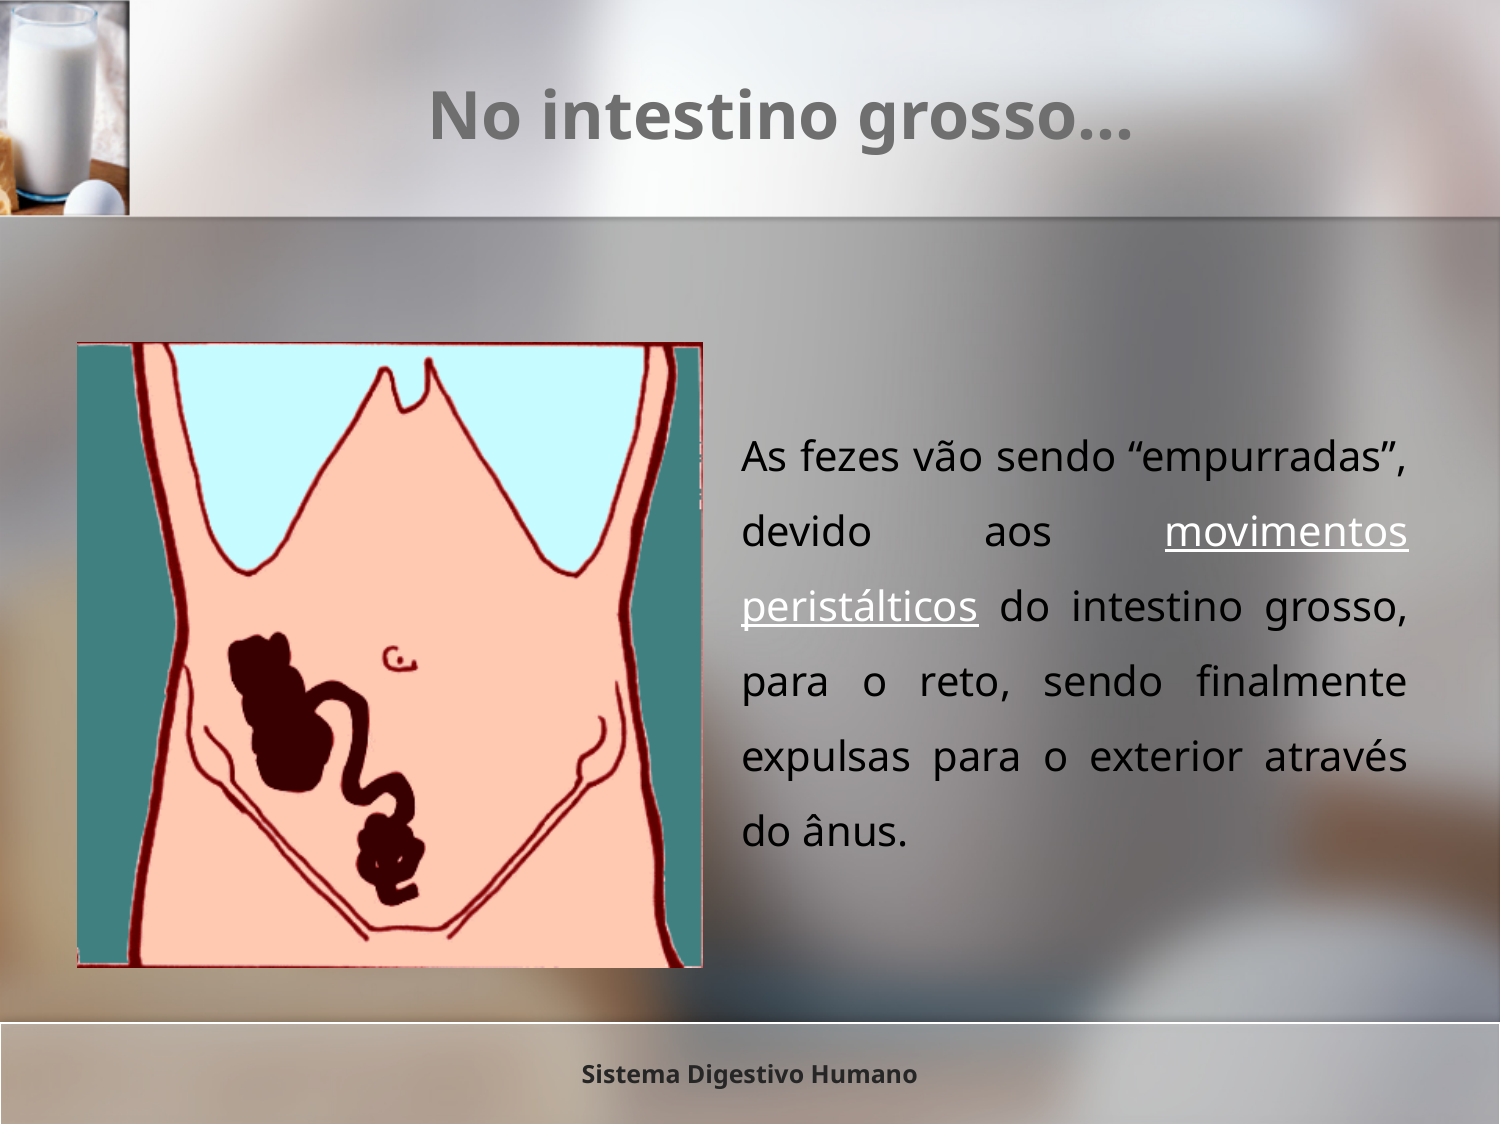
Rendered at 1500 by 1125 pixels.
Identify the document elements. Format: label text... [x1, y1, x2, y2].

picture [0, 0, 1500, 1022]
text_box As fezes vão sendo “empurradas”, devido aos movimentos peristálticos do intestino grosso, para o reto, sendo finalmente expulsas para o exterior através do ânus. [726, 397, 1424, 862]
title No intestino grosso… [150, 24, 1413, 200]
footer Sistema Digestivo Humano [512, 1051, 988, 1125]
